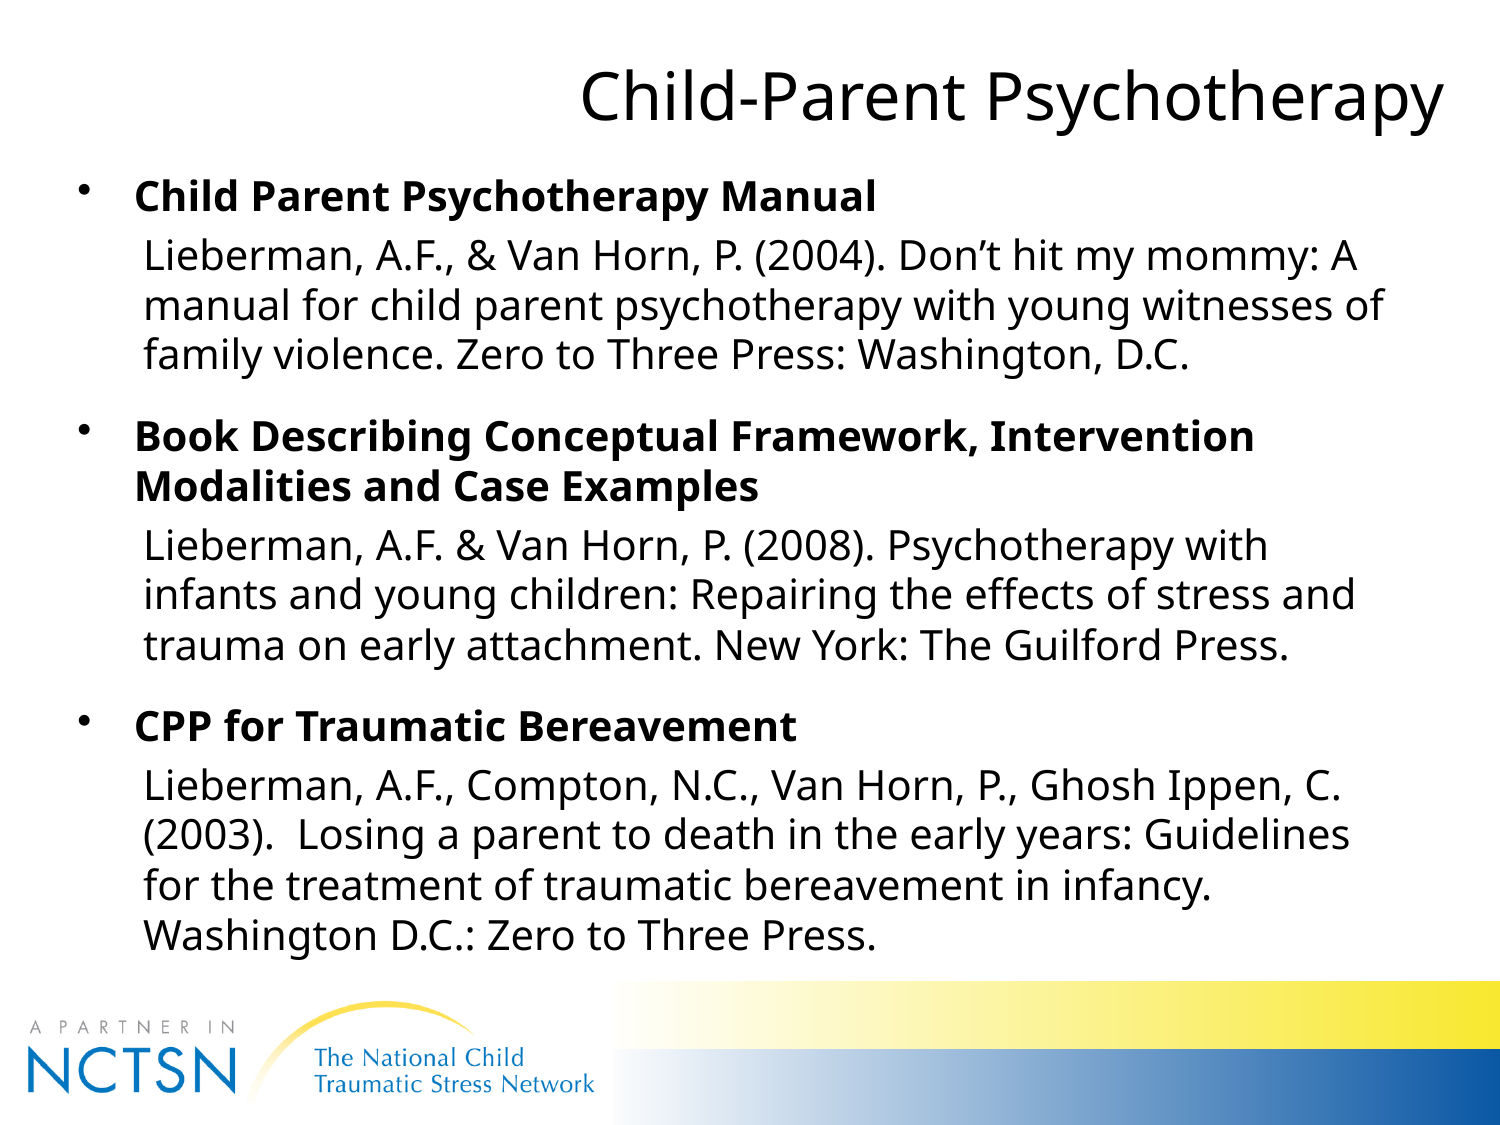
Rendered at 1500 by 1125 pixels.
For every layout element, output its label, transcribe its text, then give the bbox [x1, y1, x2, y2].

picture [0, 981, 613, 1125]
list Child Parent Psychotherapy Manual Lieberman, A.F., & Van Horn, P. (2004). Don’t hit my mommy: A manual for child parent psychotherapy with young witnesses of family violence. Zero to Three Press: Washington, D.C. Book Describing Conceptual Framework, Intervention Modalities and Case Examples Lieberman, A.F. & Van Horn, P. (2008). Psychotherapy with infants and young children: Repairing the effects of stress and trauma on early attachment. New York: The Guilford Press. CPP for Traumatic Bereavement Lieberman, A.F., Compton, N.C., Van Horn, P., Ghosh Ippen, C. (2003). Losing a parent to death in the early years: Guidelines for the treatment of traumatic bereavement in infancy. Washington D.C.: Zero to Three Press. [62, 162, 1425, 925]
title Child-Parent Psychotherapy [212, 24, 1461, 163]
